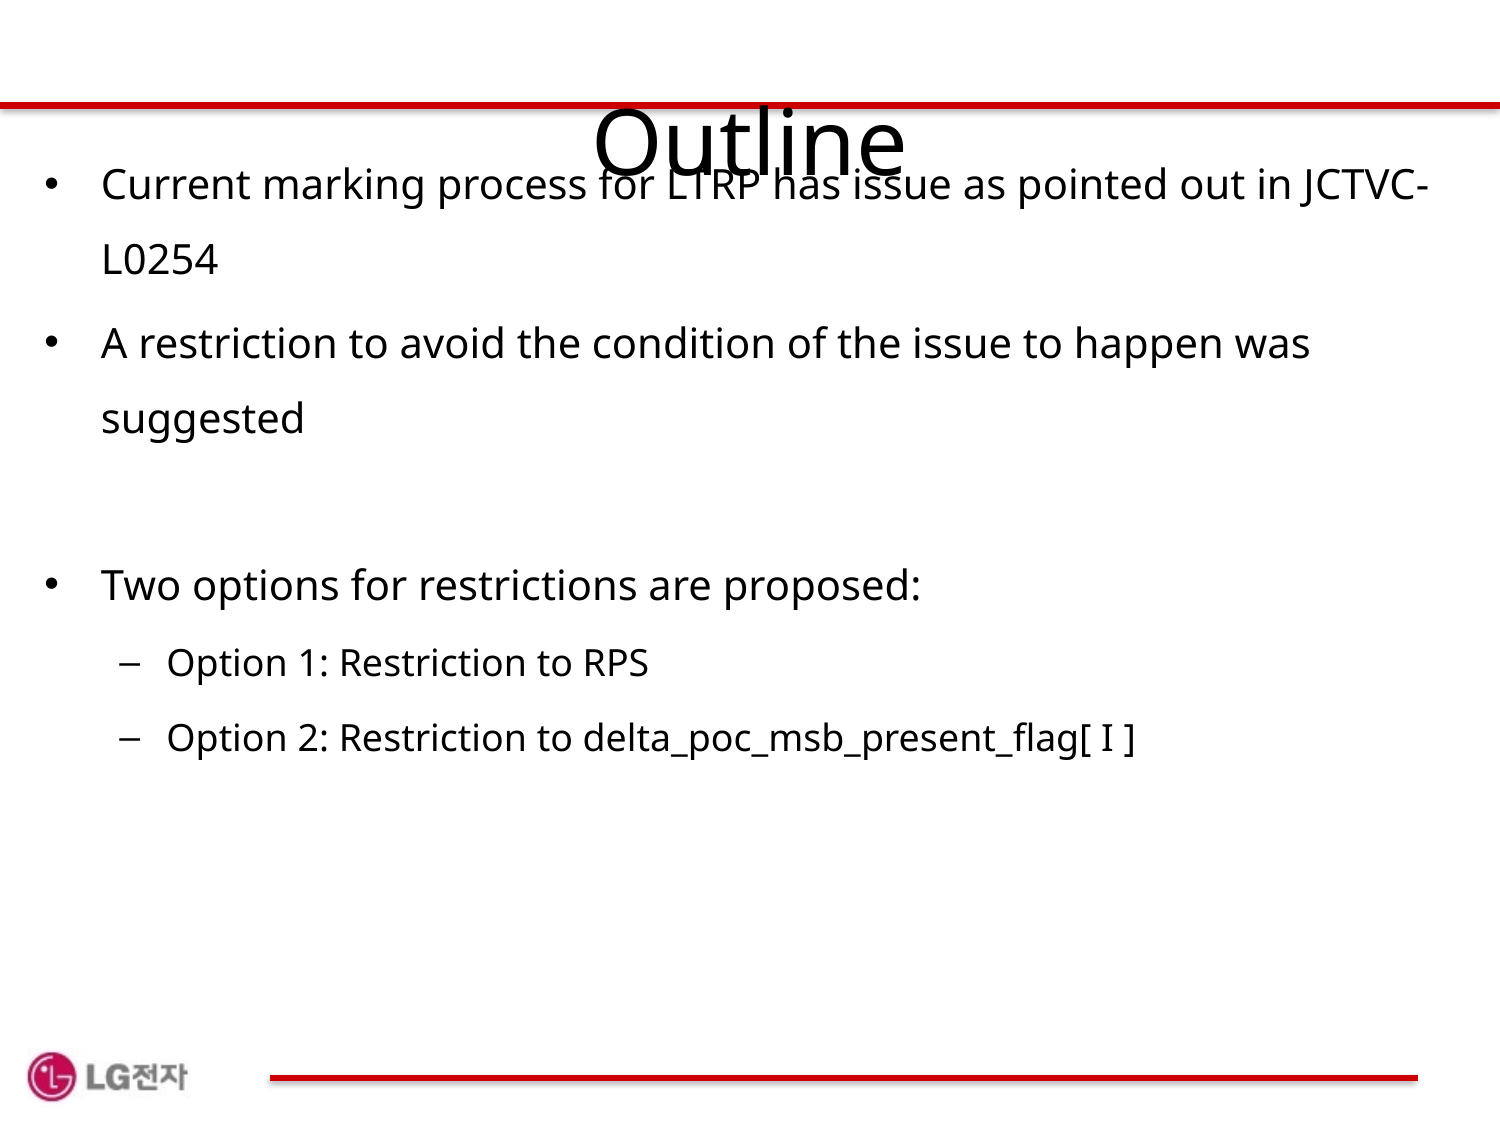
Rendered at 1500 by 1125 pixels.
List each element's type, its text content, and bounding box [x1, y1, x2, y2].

picture [0, 1037, 249, 1125]
title Outline [74, 44, 1426, 125]
list Current marking process for LTRP has issue as pointed out in JCTVC-L0254 A restriction to avoid the condition of the issue to happen was suggested Two options for restrictions are proposed: Option 1: Restriction to RPS Option 2: Restriction to delta_poc_msb_present_flag[ I ] [29, 125, 1471, 1059]
